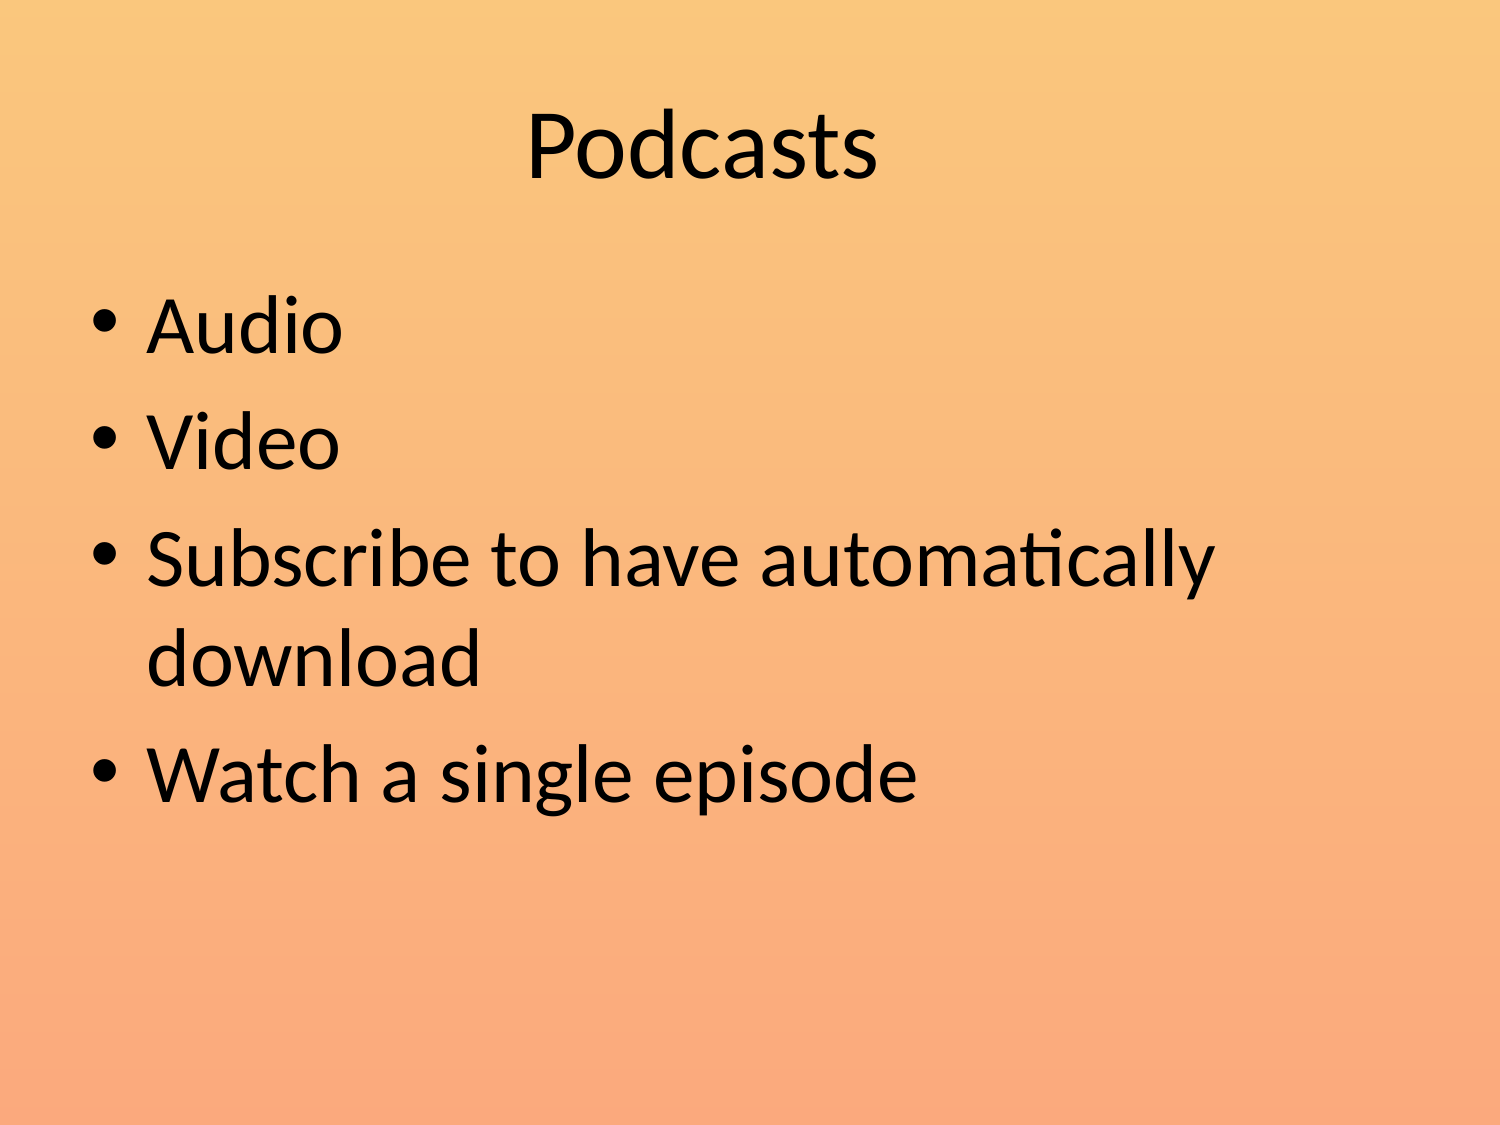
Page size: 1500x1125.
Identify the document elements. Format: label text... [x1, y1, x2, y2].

list Audio Video Subscribe to have automatically download Watch a single episode [75, 262, 1425, 1005]
title Podcasts [75, 45, 1425, 233]
